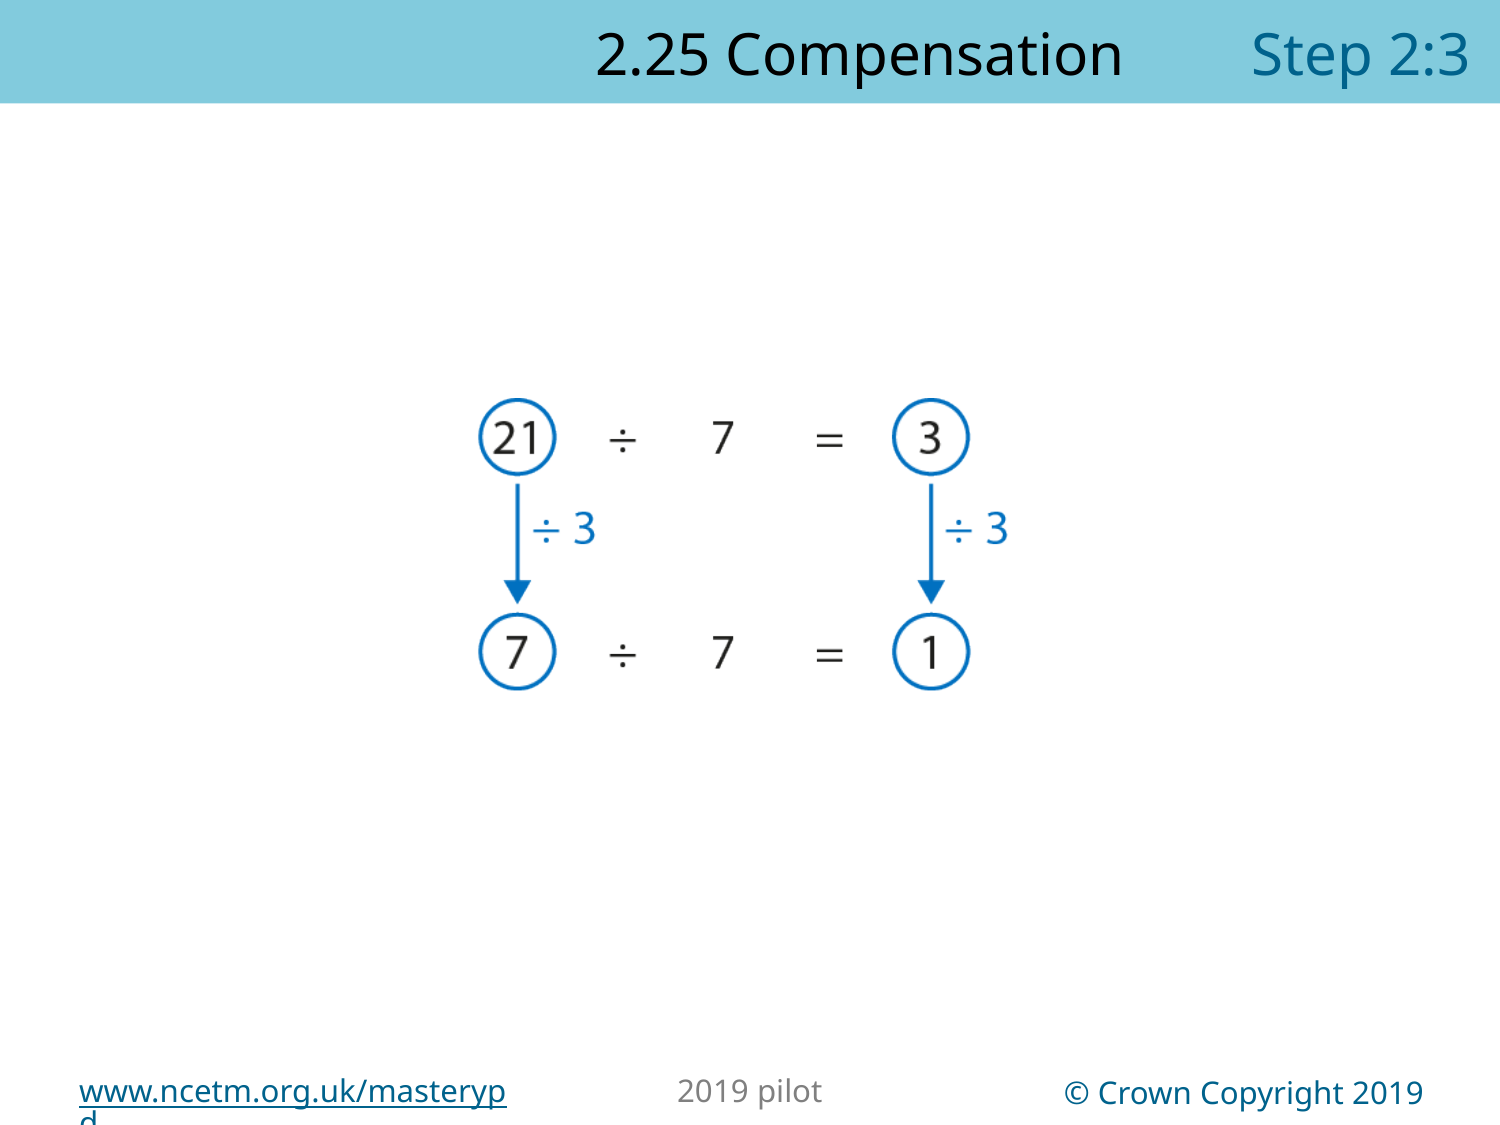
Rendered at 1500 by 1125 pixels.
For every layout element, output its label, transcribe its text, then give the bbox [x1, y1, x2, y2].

picture [190, 398, 1310, 721]
list 2.25 Compensation Step 2:3 [0, 0, 1500, 104]
